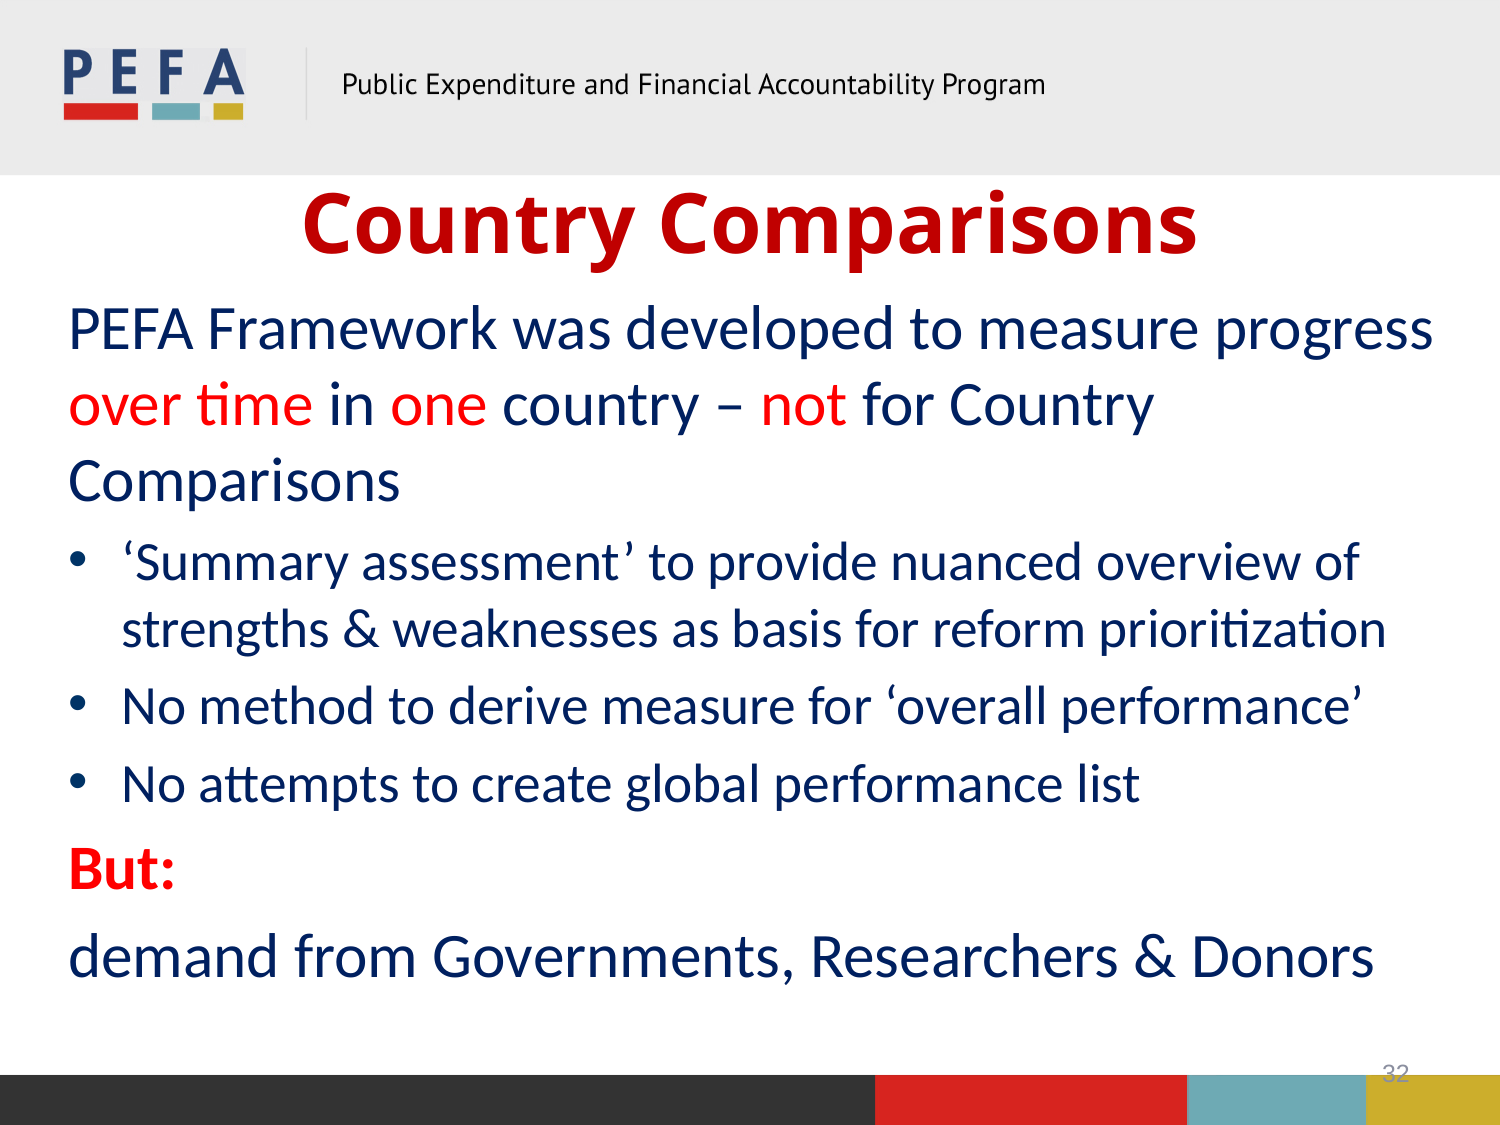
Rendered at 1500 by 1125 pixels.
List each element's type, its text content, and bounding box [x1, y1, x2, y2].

footer [512, 1042, 988, 1103]
list PEFA Framework was developed to measure progress over time in one country – not for Country Comparisons ‘Summary assessment’ to provide nuanced overview of strengths & weaknesses as basis for reform prioritization No method to derive measure for ‘overall performance’ No attempts to create global performance list But: demand from Governments, Researchers & Donors [52, 278, 1500, 1006]
slide_number 32 [1074, 1042, 1425, 1103]
title Country Comparisons [74, 148, 1426, 278]
picture [0, 0, 1500, 1125]
